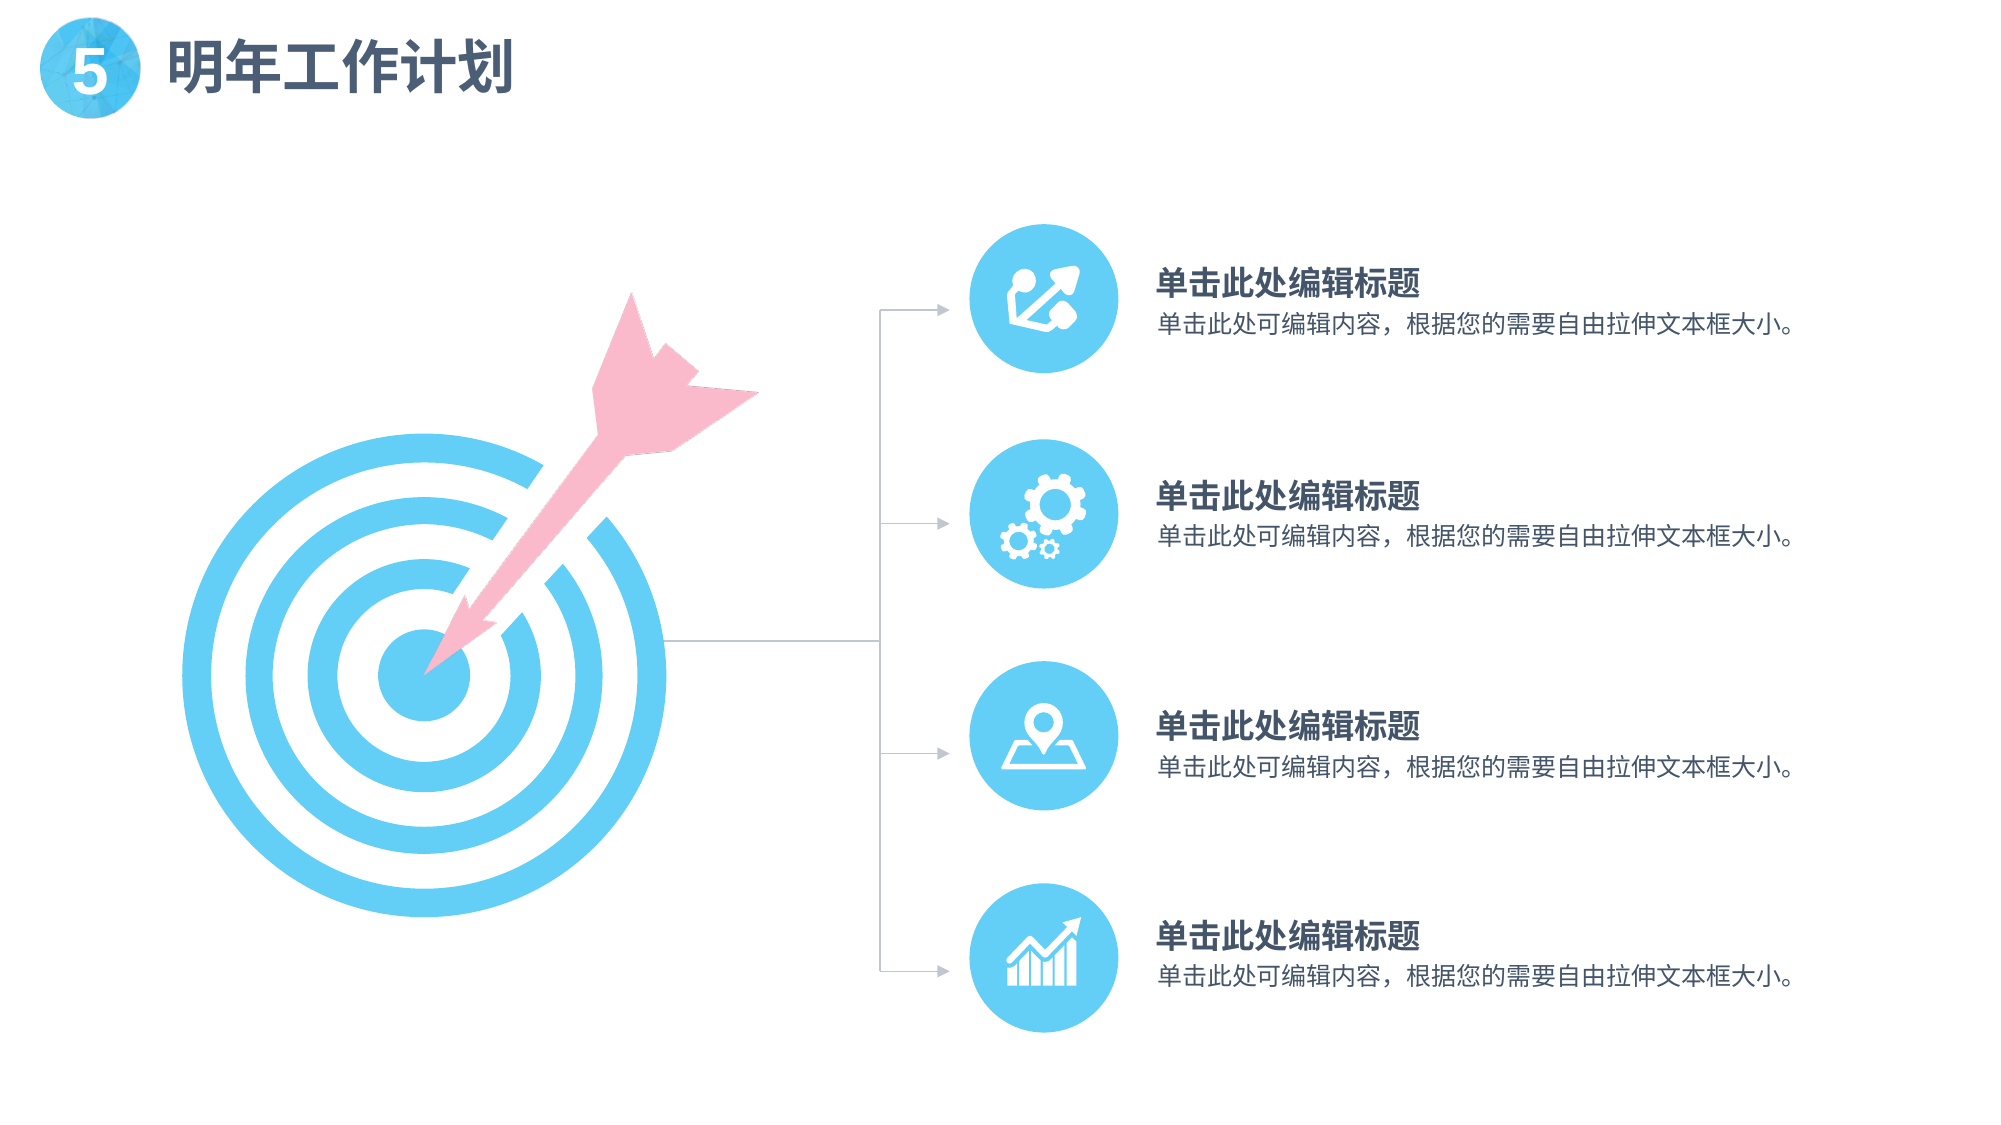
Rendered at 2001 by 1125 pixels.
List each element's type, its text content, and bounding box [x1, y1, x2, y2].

text_box 单击此处编辑标题 [1140, 246, 1494, 310]
text_box [1001, 739, 1087, 770]
text_box [1042, 957, 1053, 986]
text_box [307, 559, 541, 793]
text_box [1024, 473, 1087, 536]
text_box [969, 883, 1119, 1033]
text_box [1019, 950, 1029, 986]
text_box [1066, 937, 1077, 986]
text_box [969, 661, 1119, 811]
text_box 单击此处编辑标题 [1140, 459, 1494, 522]
text_box 单击此处可编辑内容，根据您的需要自由拉伸文本框大小。 [1142, 507, 1891, 559]
text_box [245, 497, 603, 854]
text_box [1054, 945, 1065, 986]
text_box [1006, 917, 1082, 964]
text_box [1024, 703, 1063, 755]
text_box [182, 433, 667, 918]
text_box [40, 18, 698, 119]
text_box [969, 439, 1119, 589]
text_box [1031, 950, 1041, 986]
text_box 单击此处可编辑内容，根据您的需要自由拉伸文本框大小。 [1142, 294, 1891, 346]
text_box [969, 224, 1119, 374]
text_box [1000, 522, 1038, 560]
text_box [1007, 963, 1018, 986]
text_box [378, 629, 471, 722]
text_box 单击此处编辑标题 [1140, 899, 1494, 963]
text_box [1007, 265, 1080, 333]
picture [423, 292, 759, 677]
text_box 单击此处编辑标题 [1140, 690, 1494, 753]
text_box 单击此处可编辑内容，根据您的需要自由拉伸文本框大小。 [1142, 738, 1891, 790]
text_box [1039, 538, 1060, 560]
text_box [879, 310, 950, 972]
text_box 单击此处可编辑内容，根据您的需要自由拉伸文本框大小。 [1142, 947, 1891, 999]
